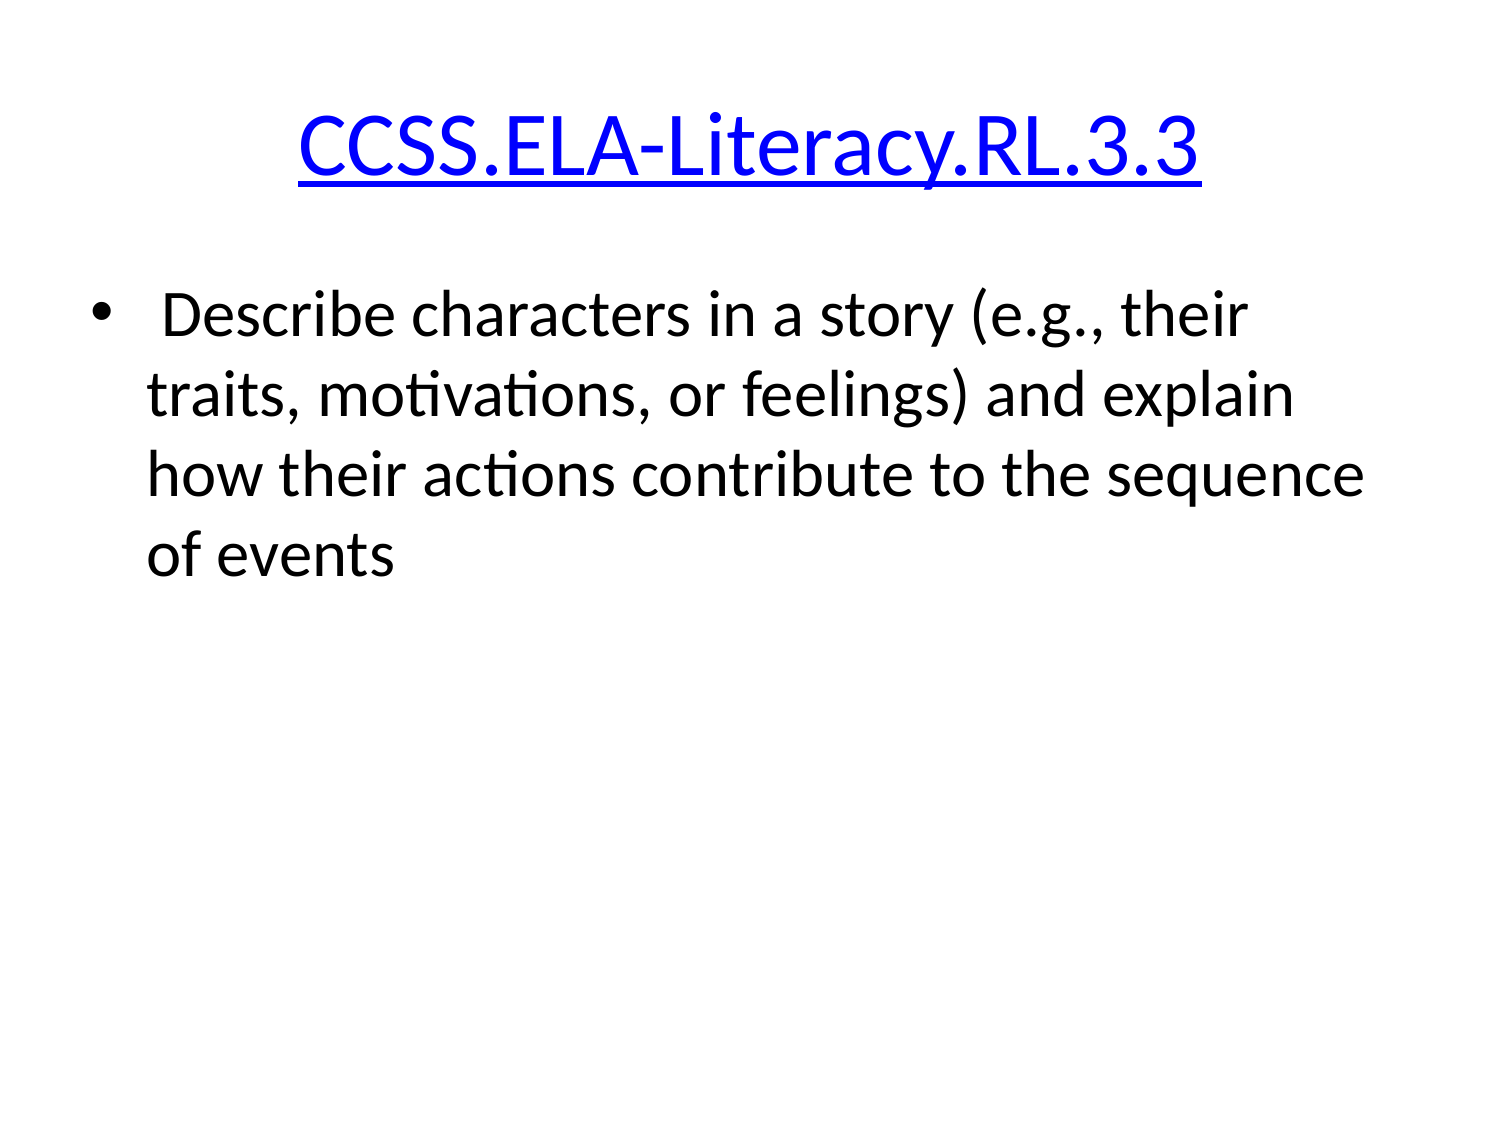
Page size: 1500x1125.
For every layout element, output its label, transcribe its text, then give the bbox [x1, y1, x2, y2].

title CCSS.ELA-Literacy.RL.3.3 [75, 45, 1425, 233]
list Describe characters in a story (e.g., their traits, motivations, or feelings) and explain how their actions contribute to the sequence of events [75, 262, 1425, 1005]
